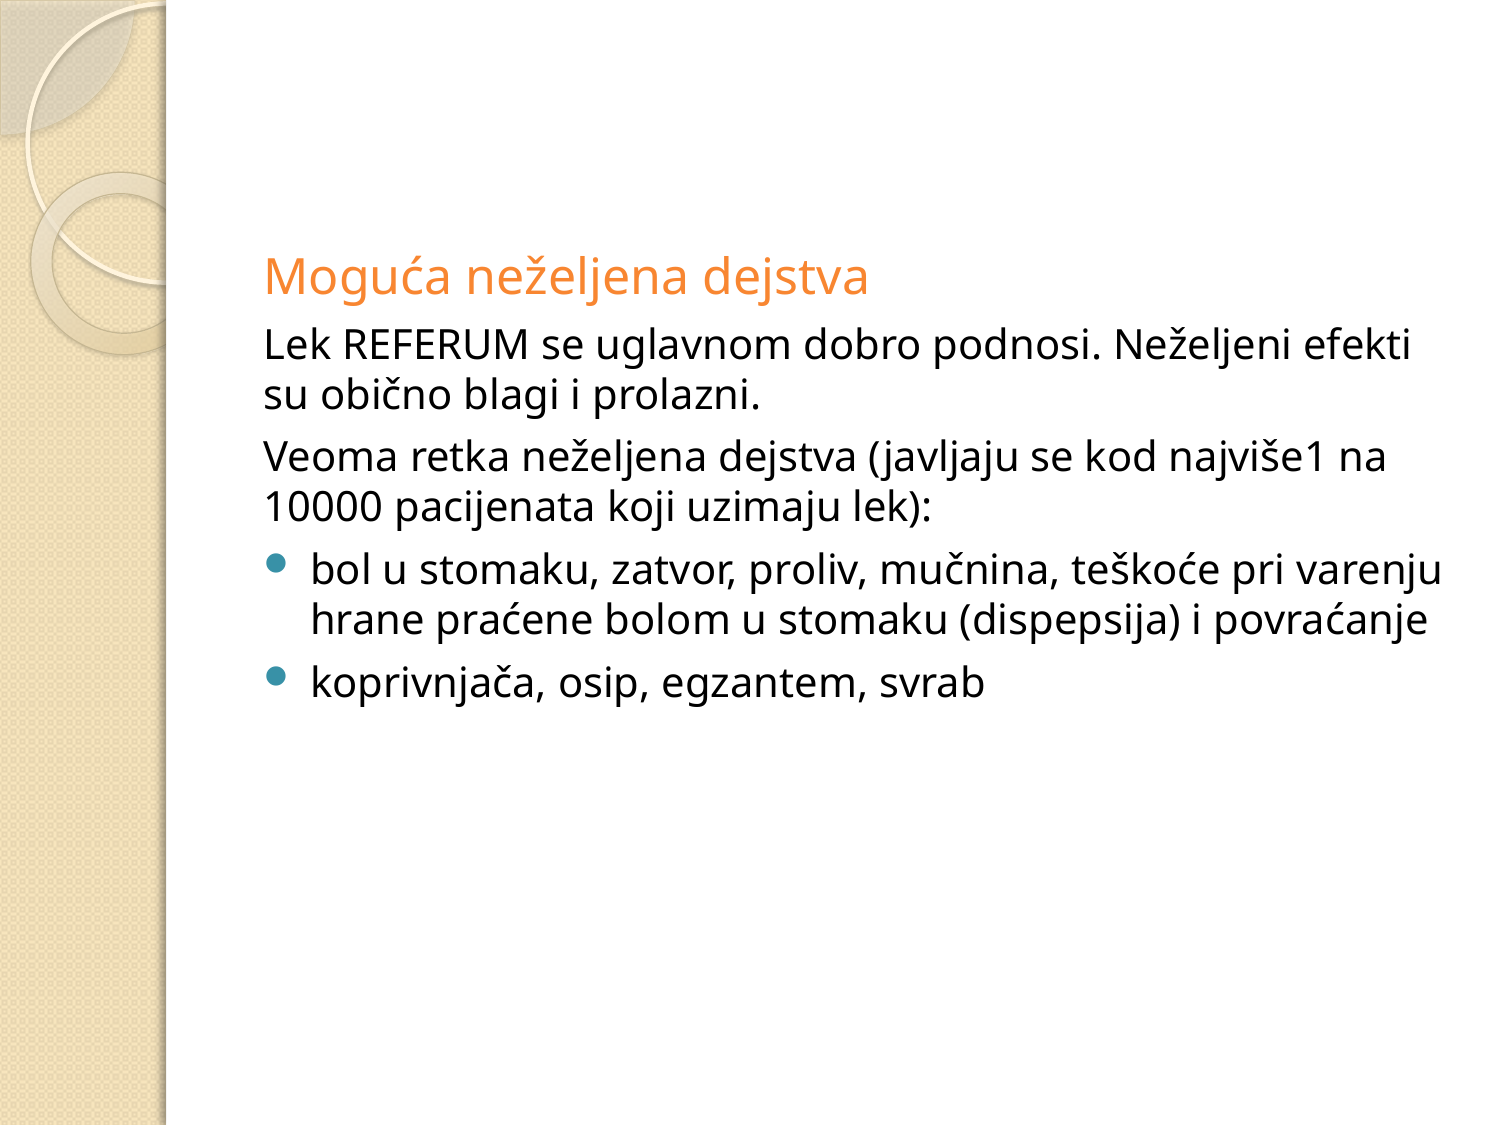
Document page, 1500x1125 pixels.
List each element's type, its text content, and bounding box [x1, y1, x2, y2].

list Moguća neželjena dejstva Lek REFERUM se uglavnom dobro podnosi. Neželjeni efekti su obično blagi i prolazni. Veoma retka neželjena dejstva (javljaju se kod najviše1 na 10000 pacijenata koji uzimaju lek): bol u stomaku, zatvor, proliv, mučnina, teškoće pri varenju hrane praćene bolom u stomaku (dispepsija) i povraćanje koprivnjača, osip, egzantem, svrab [235, 237, 1466, 1025]
